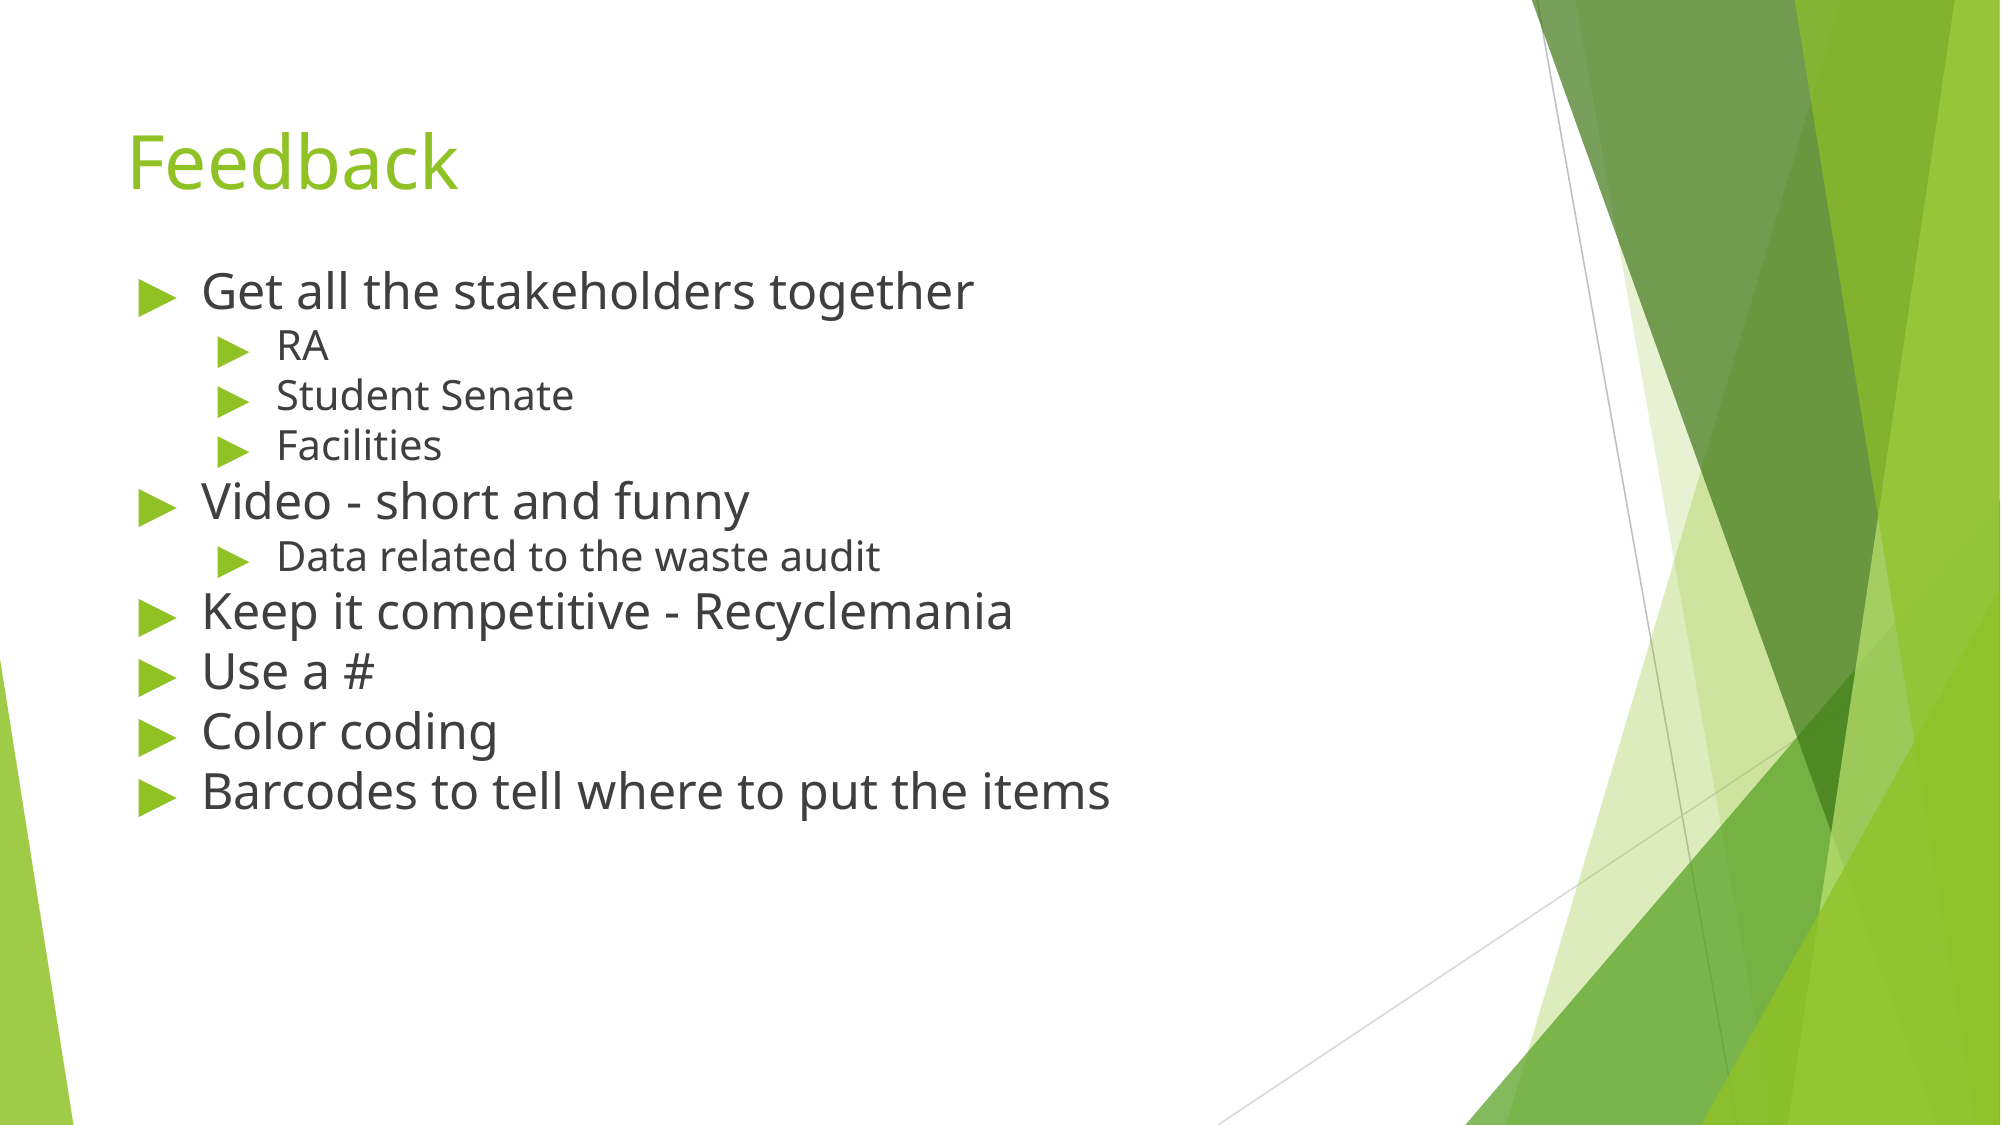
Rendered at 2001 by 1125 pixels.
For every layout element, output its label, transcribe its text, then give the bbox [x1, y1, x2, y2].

list Get all the stakeholders together RA Student Senate Facilities Video - short and funny Data related to the waste audit Keep it competitive - Recyclemania Use a # Color coding Barcodes to tell where to put the items [111, 244, 1522, 881]
title Feedback [111, 99, 1522, 244]
